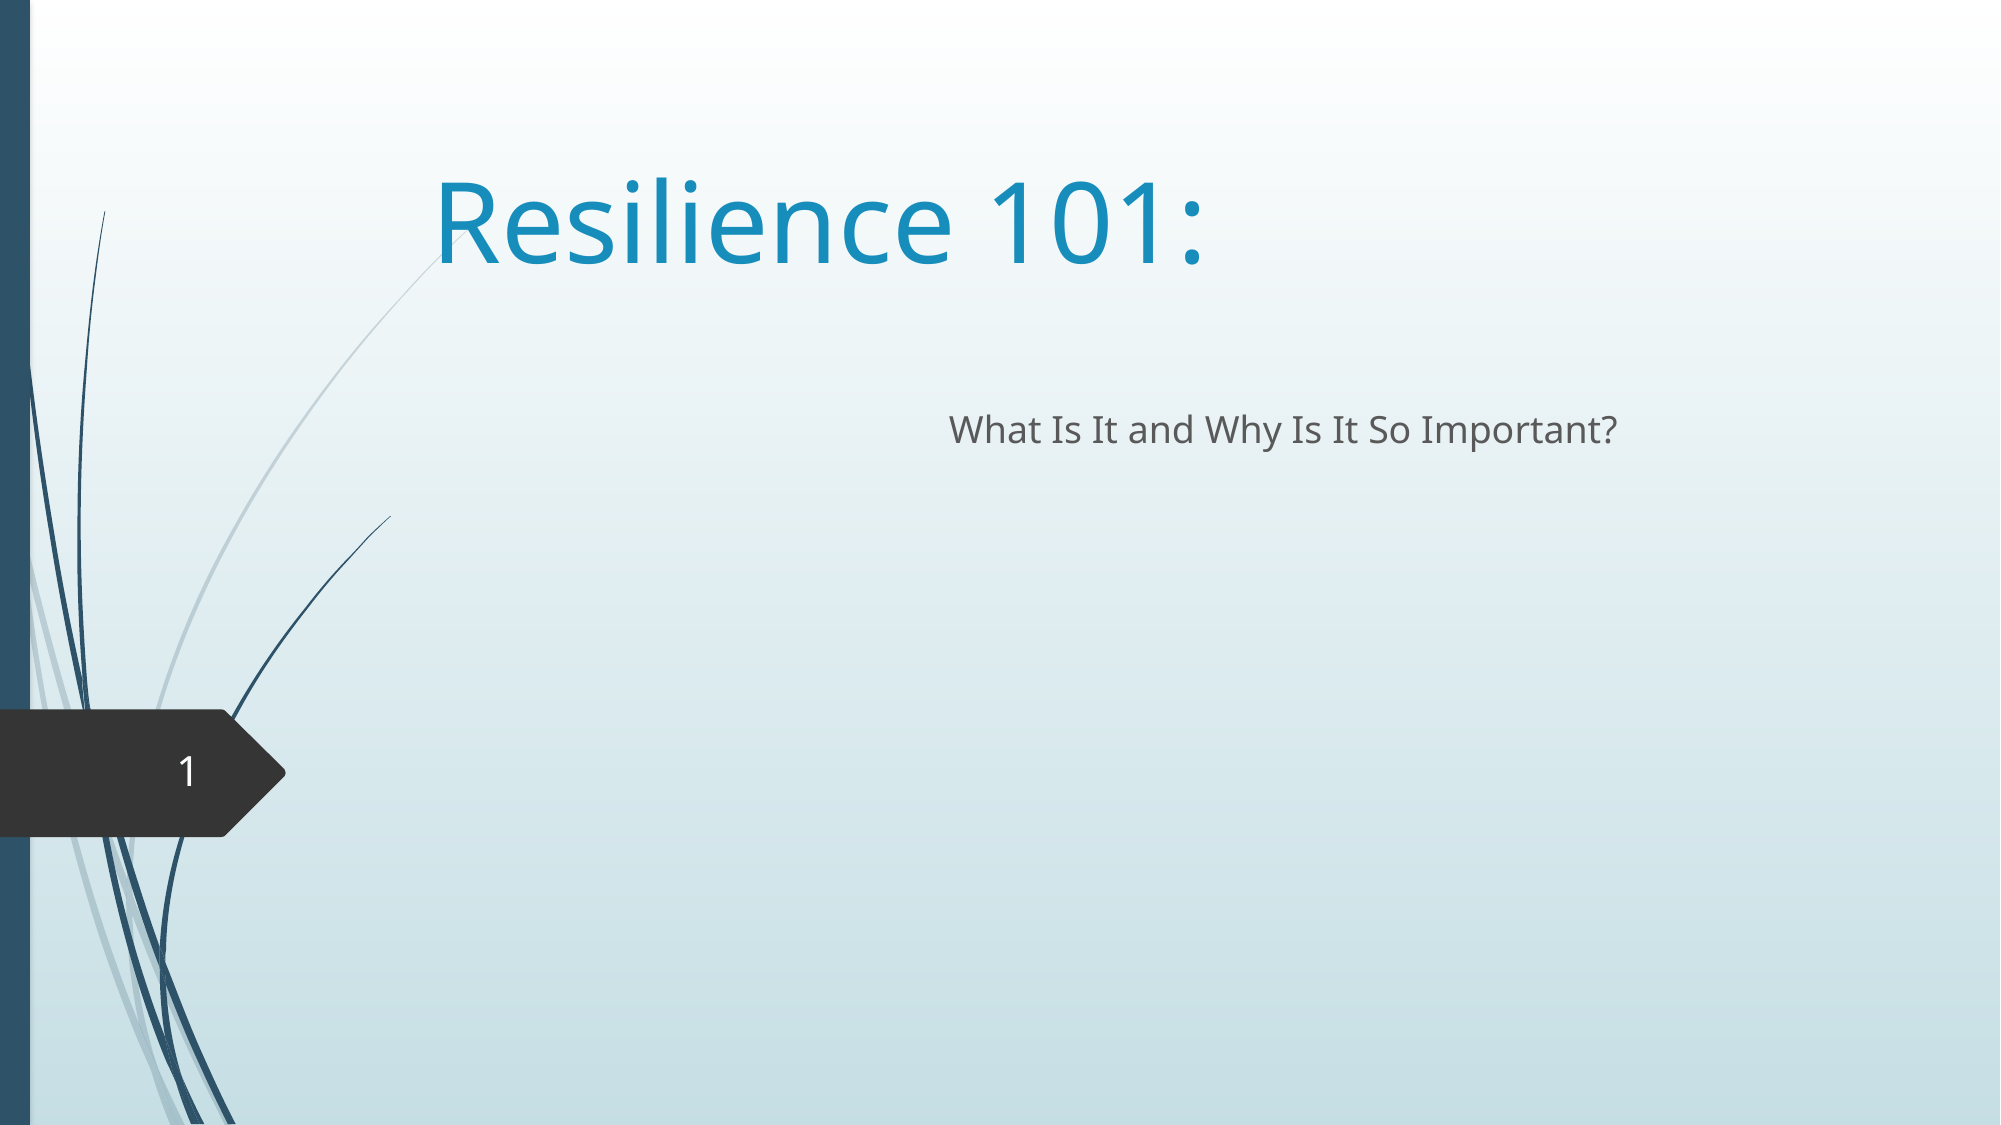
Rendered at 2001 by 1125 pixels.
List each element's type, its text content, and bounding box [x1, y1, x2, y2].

slide_number 1 [87, 743, 216, 803]
title Resilience 101: [416, 71, 1879, 294]
subtitle What Is It and Why Is It So Important? [933, 398, 1815, 584]
